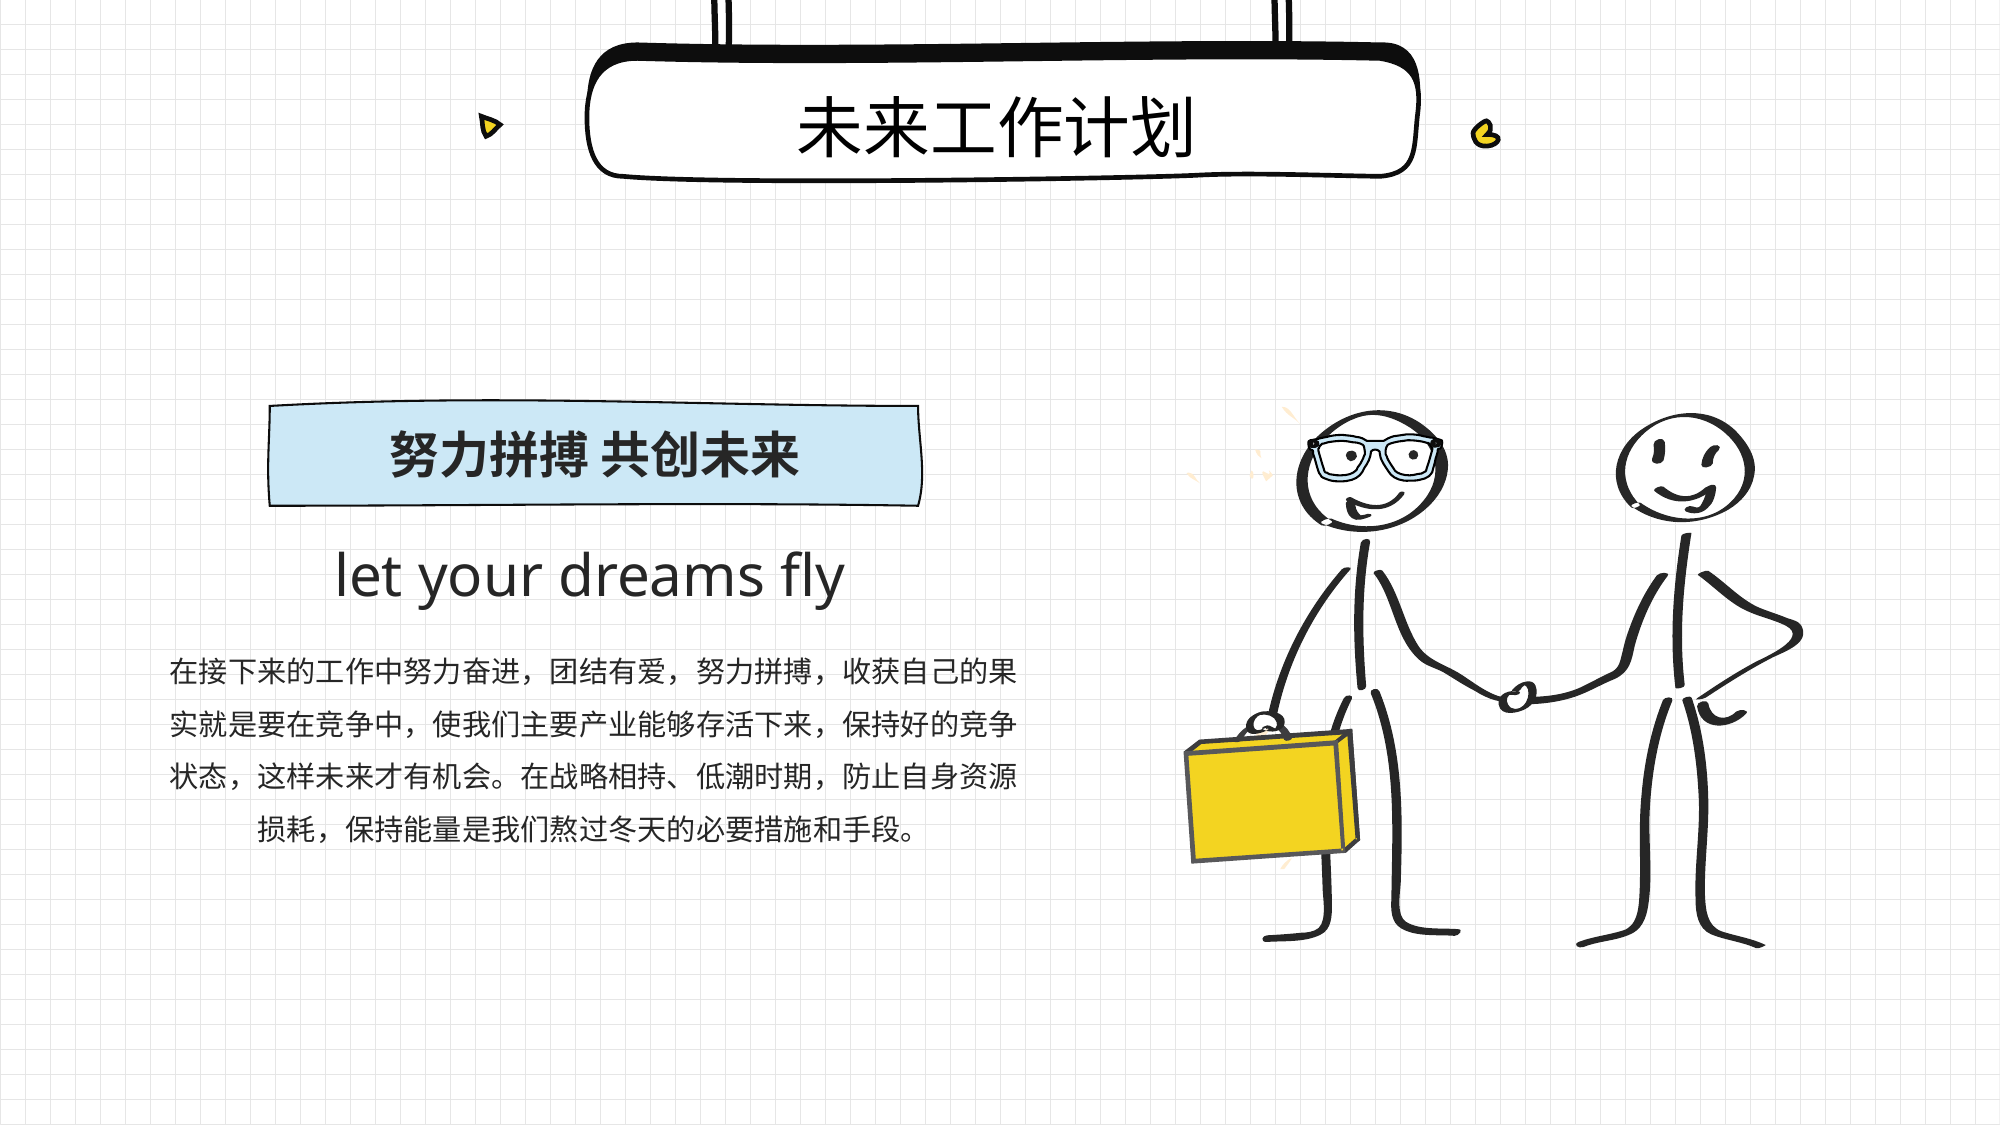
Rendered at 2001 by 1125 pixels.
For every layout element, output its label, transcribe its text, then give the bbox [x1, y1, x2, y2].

text_box 努力拼搏 共创未来 [267, 399, 924, 507]
text_box 在接下来的工作中努力奋进，团结有爱，努力拼搏，收获自己的果实就是要在竞争中，使我们主要产业能够存活下来，保持好的竞争状态，这样未来才有机会。在战略相持、低潮时期，防止自身资源损耗，保持能量是我们熬过冬天的必要措施和手段。 [151, 628, 1037, 854]
text_box let your dreams fly [319, 531, 861, 616]
text_box 未来工作计划 [717, 78, 1277, 174]
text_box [1183, 389, 1812, 949]
